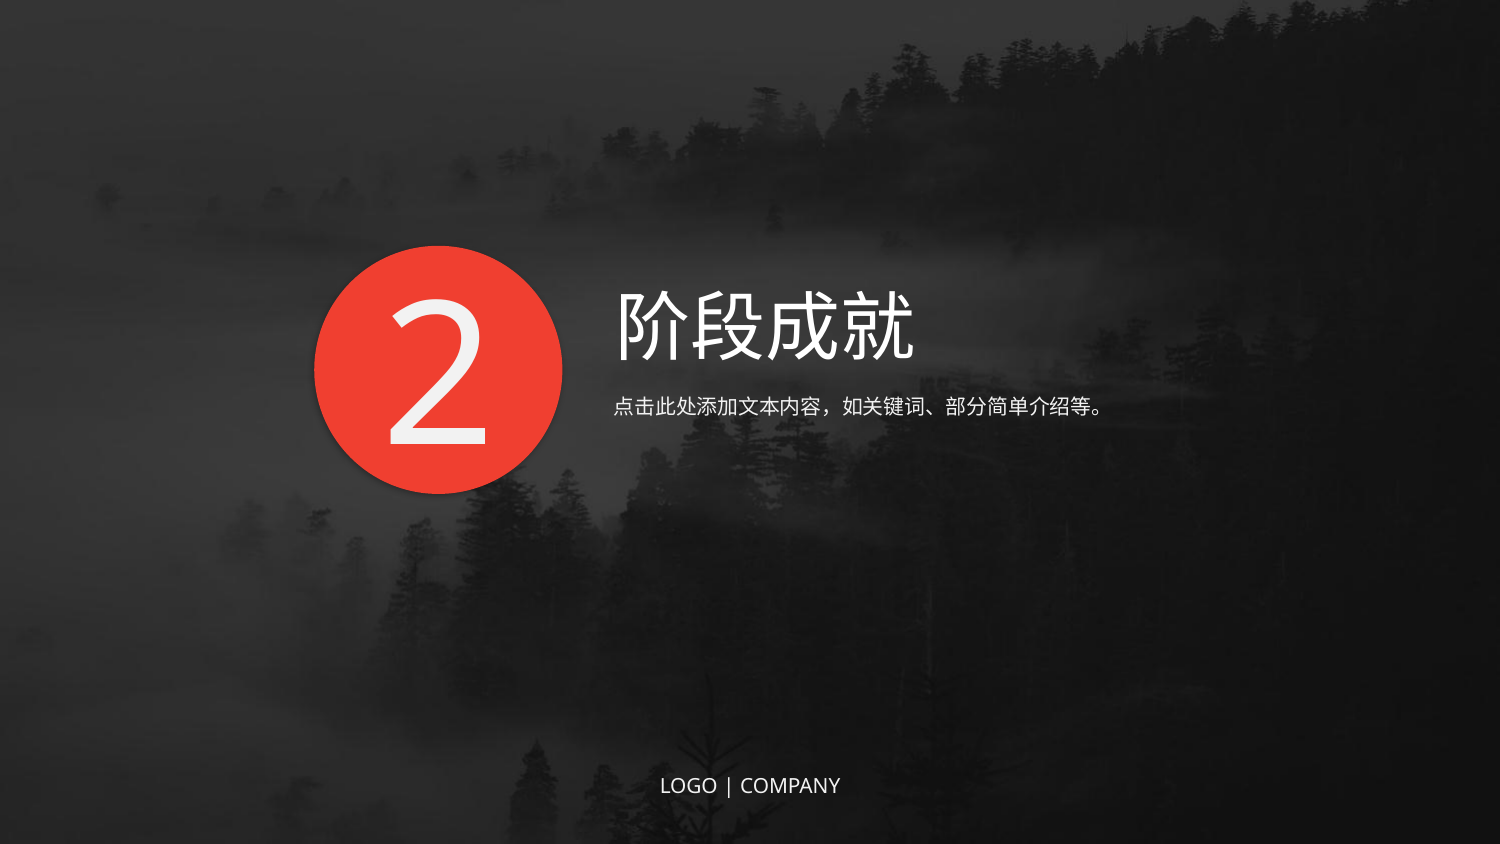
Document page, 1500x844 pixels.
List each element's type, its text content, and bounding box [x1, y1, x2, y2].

text_box 点击此处添加文本内容，如关键词、部分简单介绍等。 [598, 378, 1186, 426]
picture [0, 0, 1500, 844]
text_box 阶段成就 [600, 272, 931, 378]
text_box [511, 268, 564, 472]
text_box 2 [366, 237, 511, 492]
text_box LOGO | COMPANY [644, 765, 856, 806]
text_box [313, 268, 366, 472]
